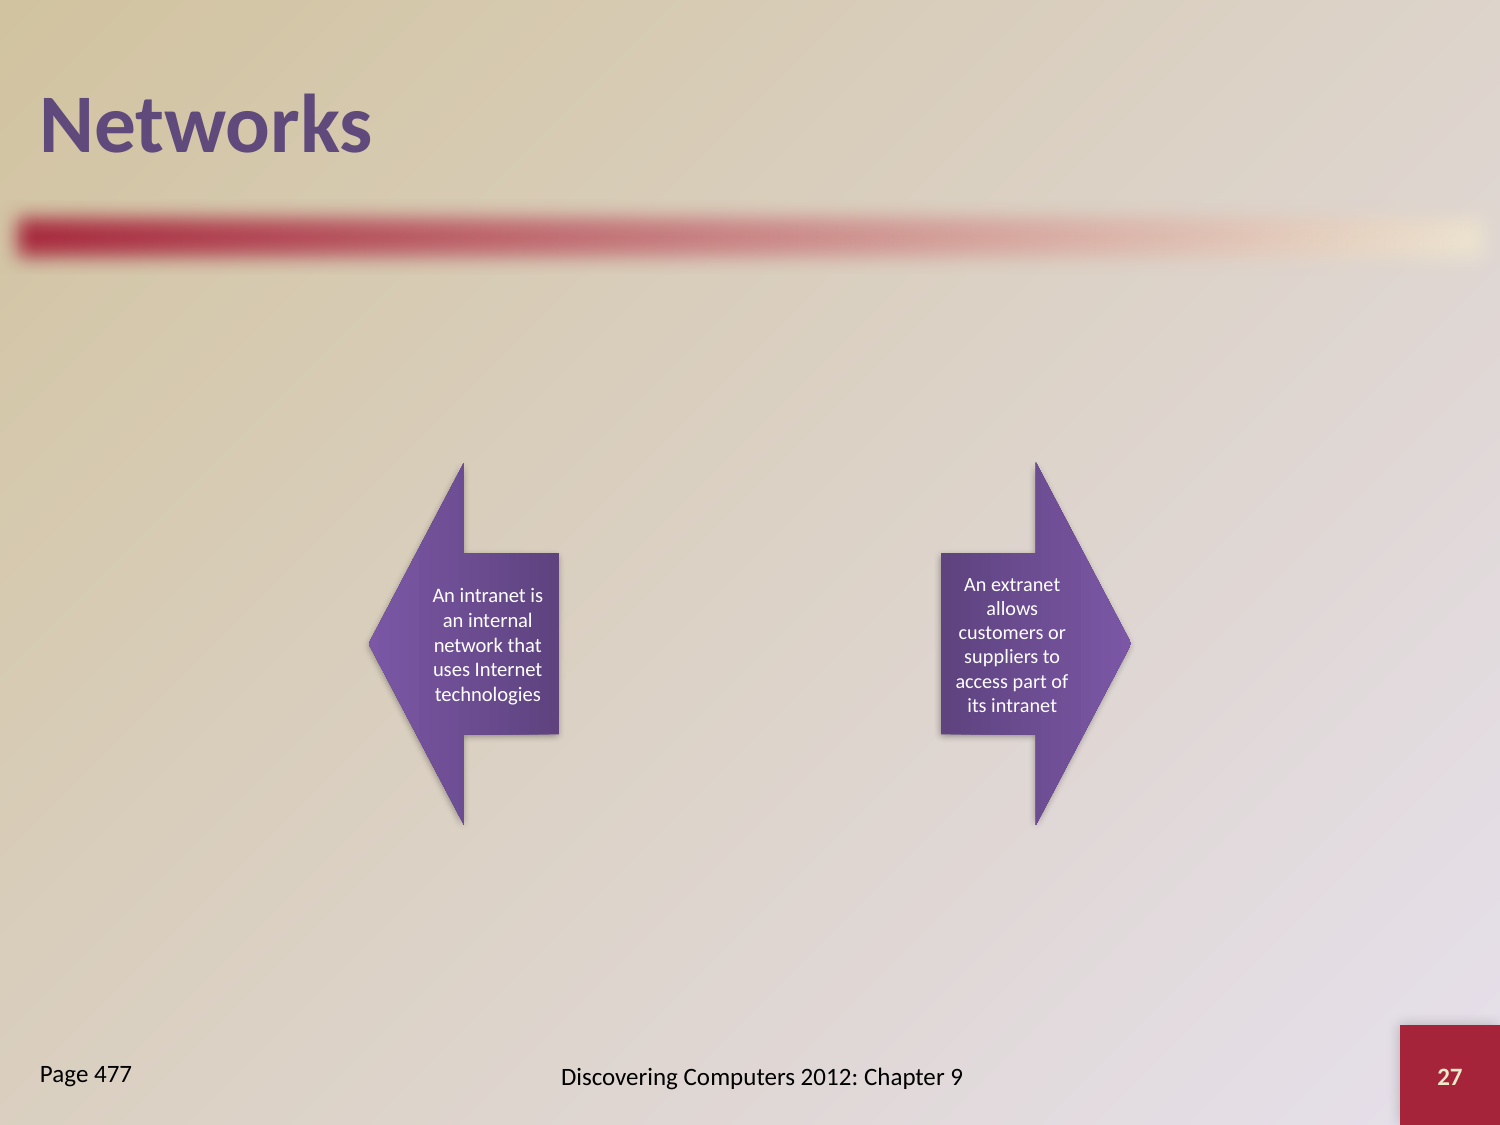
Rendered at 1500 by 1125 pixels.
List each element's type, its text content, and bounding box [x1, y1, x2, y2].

list Page 477 [24, 1050, 300, 1125]
footer Discovering Computers 2012: Chapter 9 [450, 1037, 1075, 1113]
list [24, 262, 1476, 1026]
slide_number 27 [1400, 1025, 1500, 1125]
title Networks [24, 24, 1475, 213]
